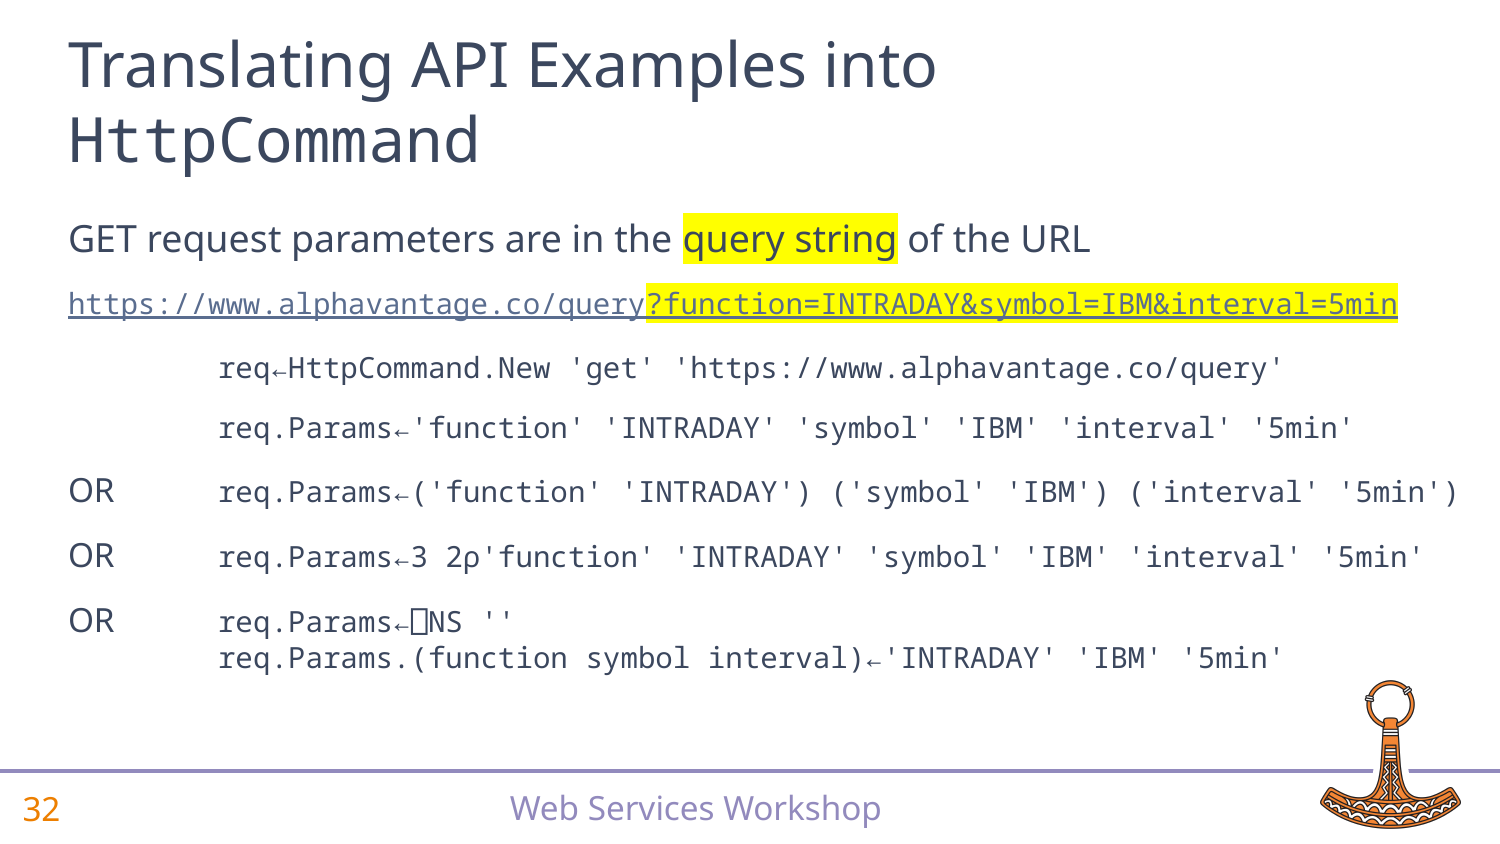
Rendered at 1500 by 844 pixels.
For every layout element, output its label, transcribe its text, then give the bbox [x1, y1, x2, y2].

picture [1320, 740, 1461, 829]
list GET request parameters are in the query string of the URL https://www.alphavantage.co/query?function=INTRADAY&symbol=IBM&interval=5min req←HttpCommand.New 'get' 'https://www.alphavantage.co/query' req.Params←'function' 'INTRADAY' 'symbol' 'IBM' 'interval' '5min' OR req.Params←('function' 'INTRADAY') ('symbol' 'IBM') ('interval' '5min') OR req.Params←3 2⍴'function' 'INTRADAY' 'symbol' 'IBM' 'interval' '5min' OR req.Params←⎕NS '' req.Params.(function symbol interval)←'INTRADAY' 'IBM' '5min' [53, 207, 1486, 740]
title Translating API Examples into HttpCommand [53, 43, 1348, 157]
